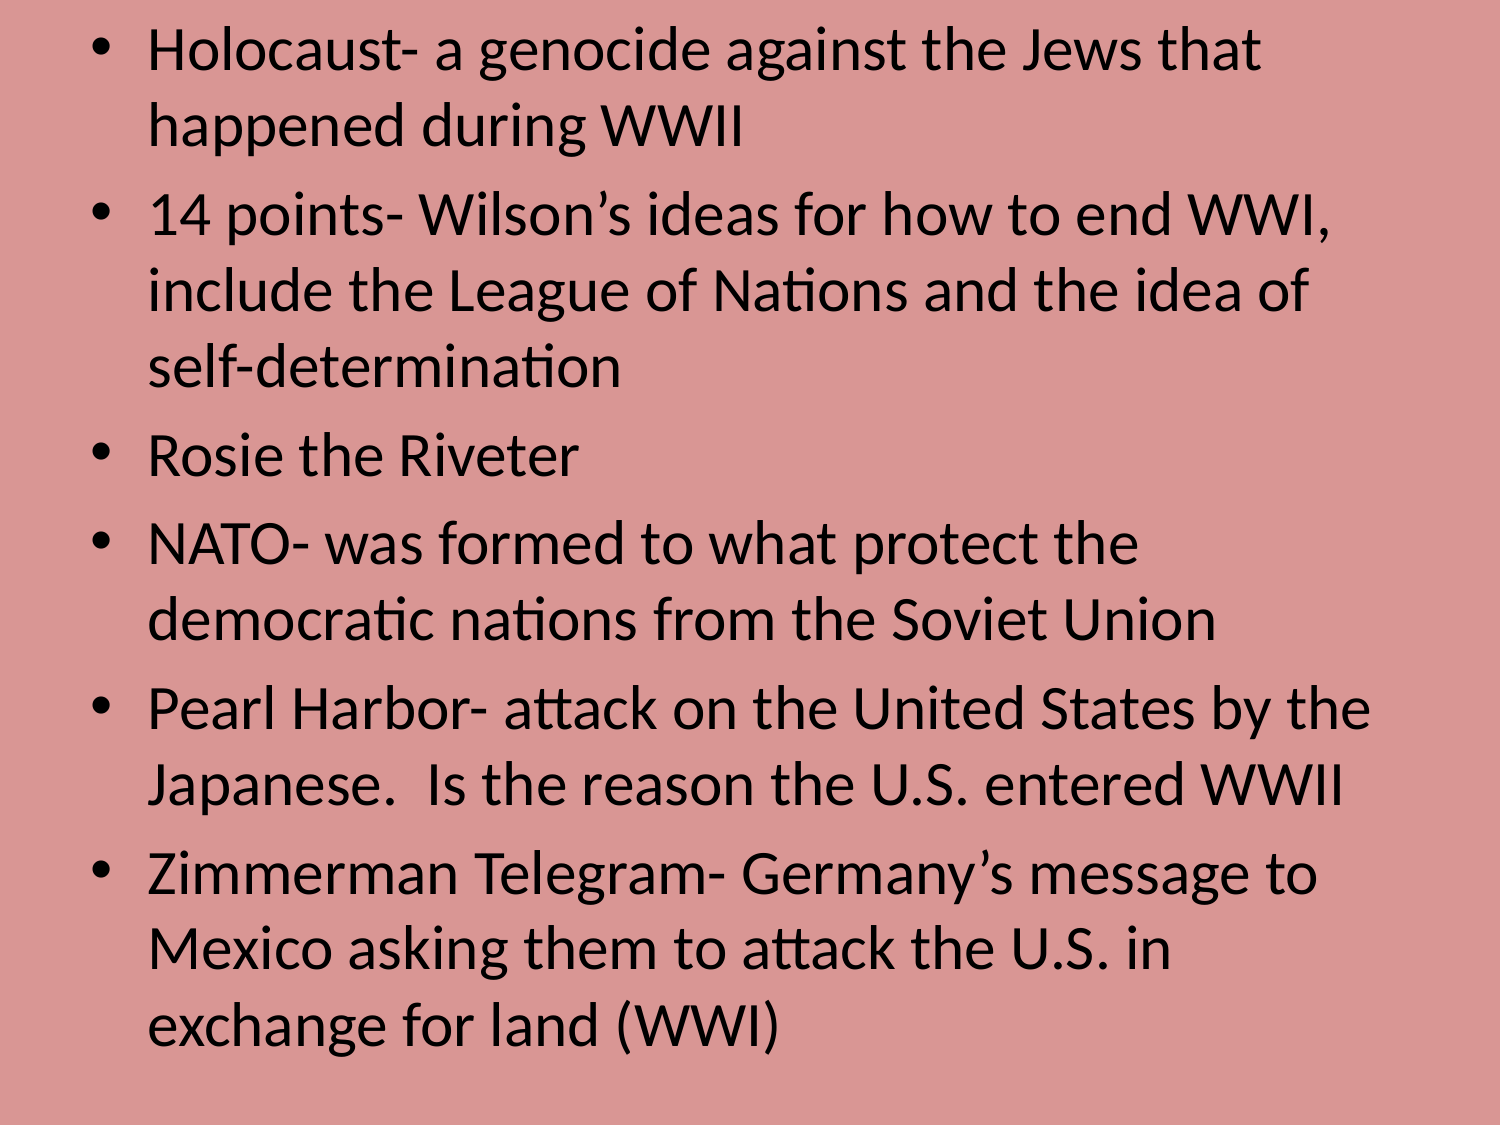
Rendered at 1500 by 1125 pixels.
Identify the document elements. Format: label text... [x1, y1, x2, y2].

list Holocaust- a genocide against the Jews that happened during WWII 14 points- Wilson’s ideas for how to end WWI, include the League of Nations and the idea of self-determination Rosie the Riveter NATO- was formed to what protect the democratic nations from the Soviet Union Pearl Harbor- attack on the United States by the Japanese. Is the reason the U.S. entered WWII Zimmerman Telegram- Germany’s message to Mexico asking them to attack the U.S. in exchange for land (WWI) [75, 0, 1425, 1088]
